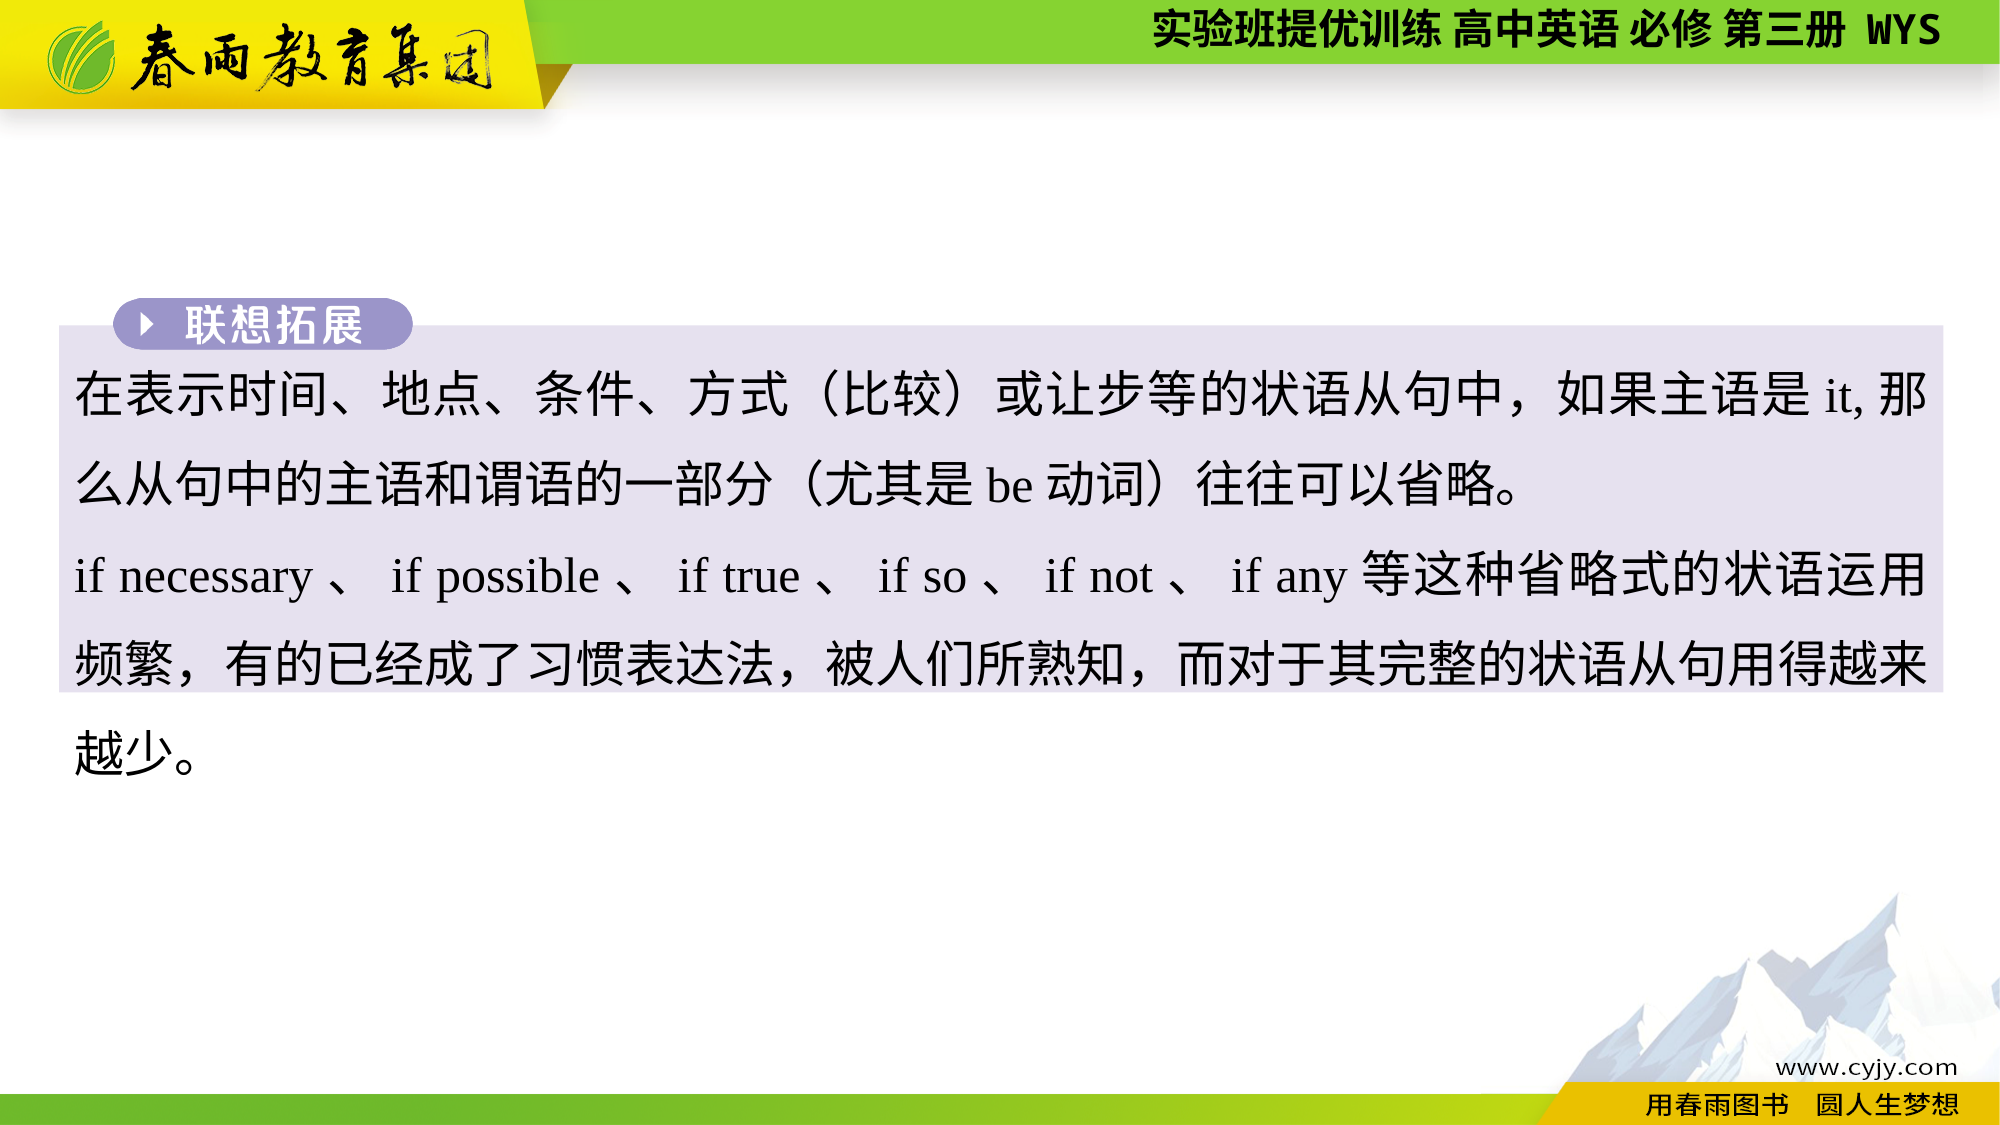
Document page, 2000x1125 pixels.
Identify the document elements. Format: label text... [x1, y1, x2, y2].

list 在表示时间、地点、条件、方式（比较）或让步等的状语从句中，如果主语是it,那么从句中的主语和谓语的一部分（尤其是be动词）往往可以省略。 if necessary、if possible、if true、if so、if not、if any等这种省略式的状语运用频繁，有的已经成了习惯表达法，被人们所熟知，而对于其完整的状语从句用得越来越少。 [59, 325, 1944, 693]
picture [0, 0, 2000, 1125]
